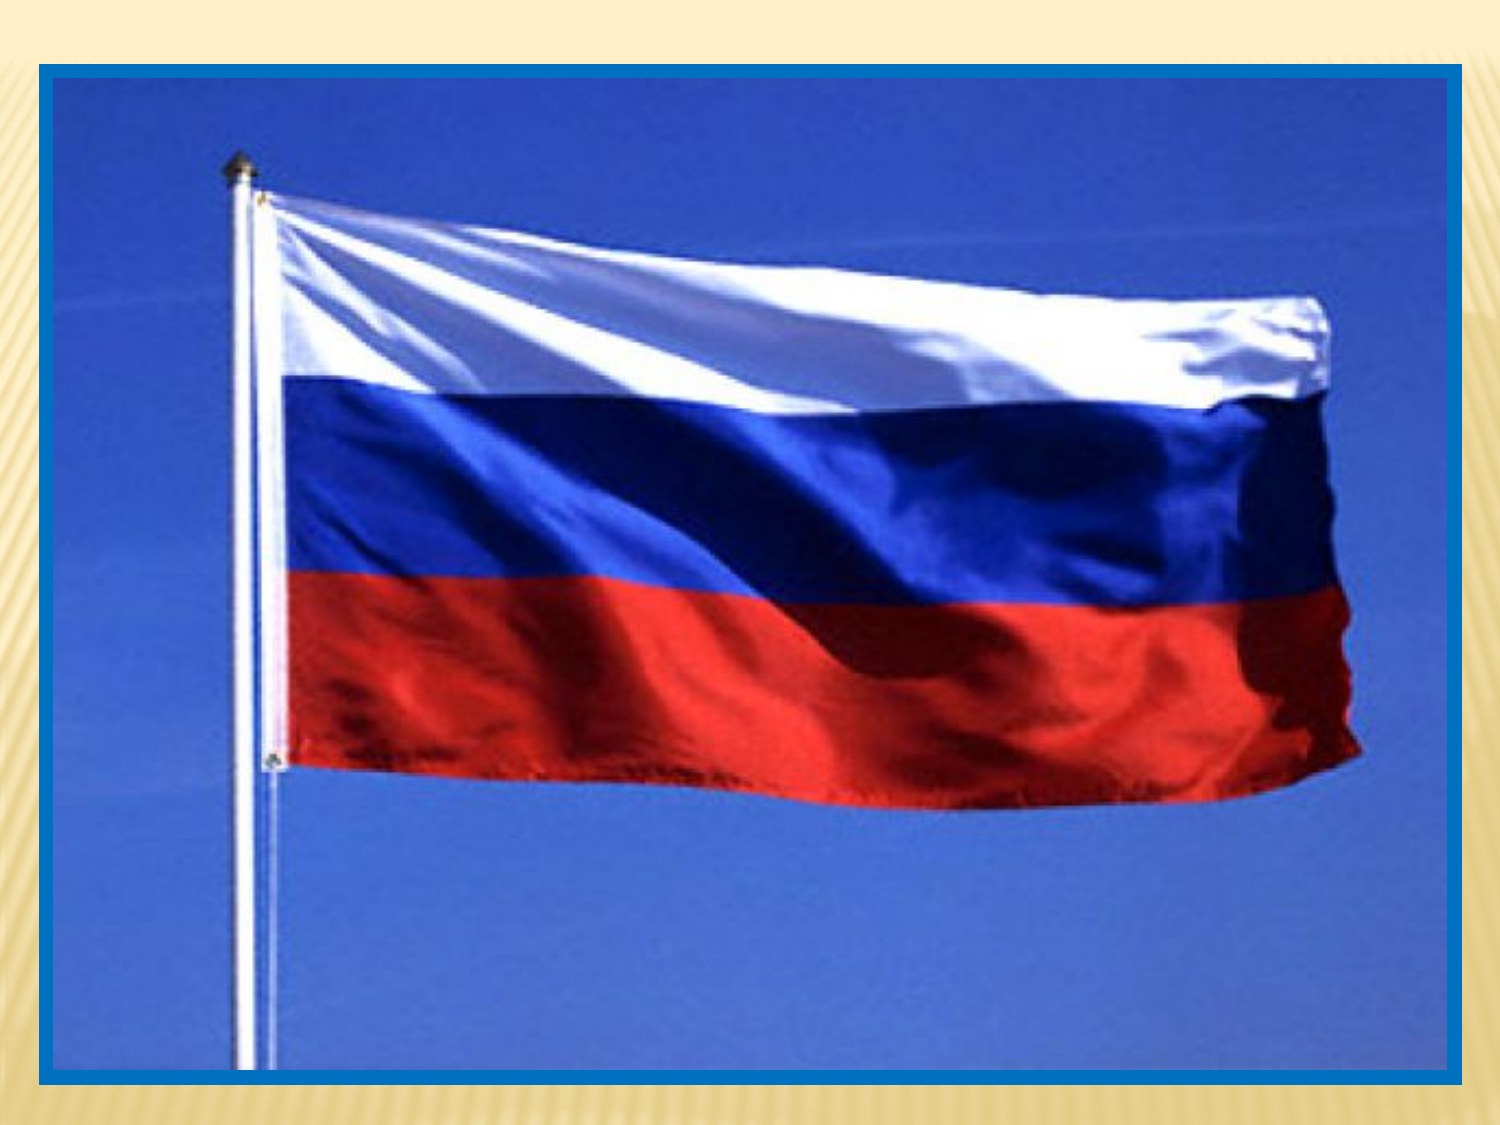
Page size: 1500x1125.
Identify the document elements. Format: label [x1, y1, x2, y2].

picture [52, 77, 1448, 1071]
